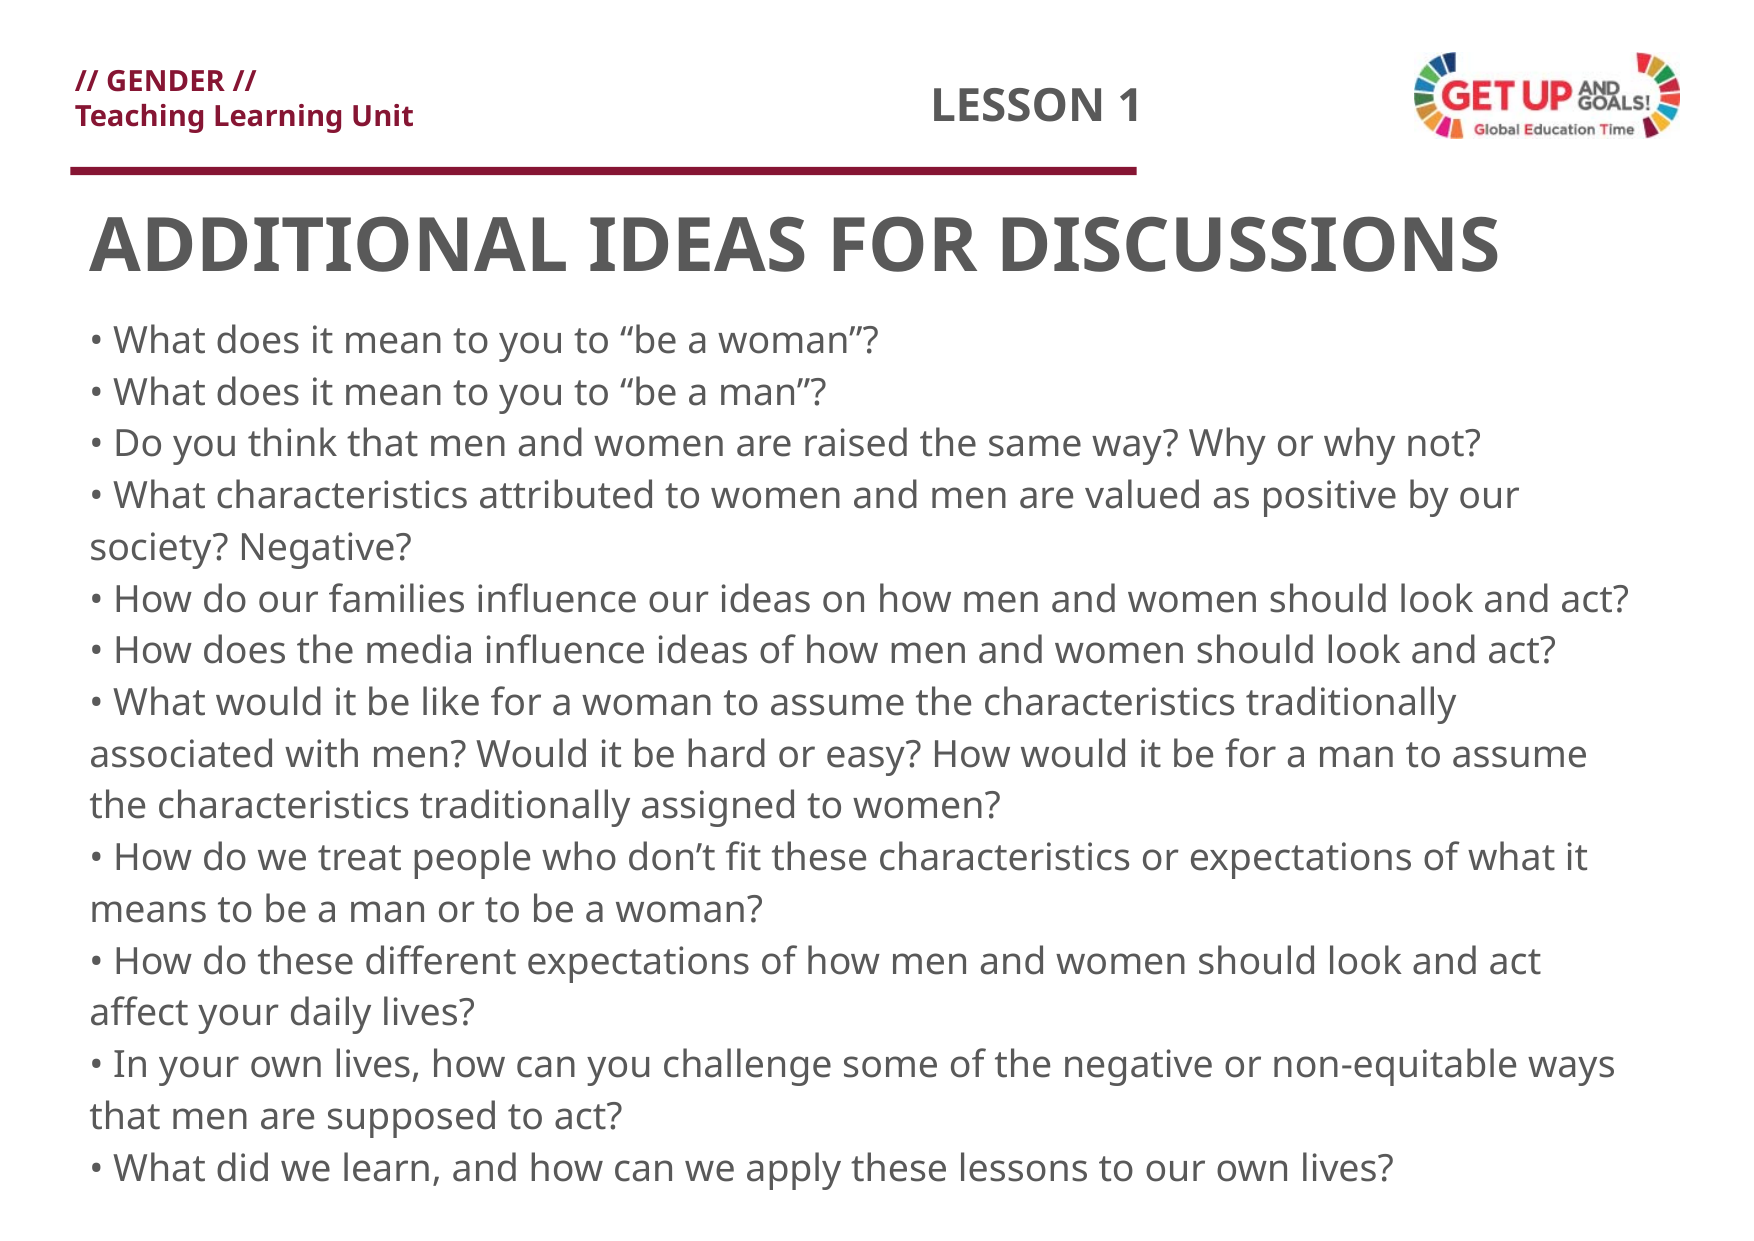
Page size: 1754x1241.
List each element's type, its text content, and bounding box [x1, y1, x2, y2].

title ADDITIONAL IDEAS FOR DISCUSSIONS [70, 177, 1705, 316]
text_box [59, 47, 1680, 176]
list • What does it mean to you to “be a woman”? • What does it mean to you to “be a man”? • Do you think that men and women are raised the same way? Why or why not? • What characteristics attributed to women and men are valued as positive by our society? Negative? • How do our families influence our ideas on how men and women should look and act? • How does the media influence ideas of how men and women should look and act? • What would it be like for a woman to assume the characteristics traditionally associated with men? Would it be hard or easy? How would it be for a man to assume the characteristics traditionally assigned to women? • How do we treat people who don’t fit these characteristics or expectations of what it means to be a man or to be a woman? • How do these different expectations of how men and women should look and act affect your daily lives? • In your own lives, how can you challenge some of the negative or non-equitable ways that men are supposed to act? • What did we learn, and how can we apply these lessons to our own lives? [70, 290, 1662, 1207]
